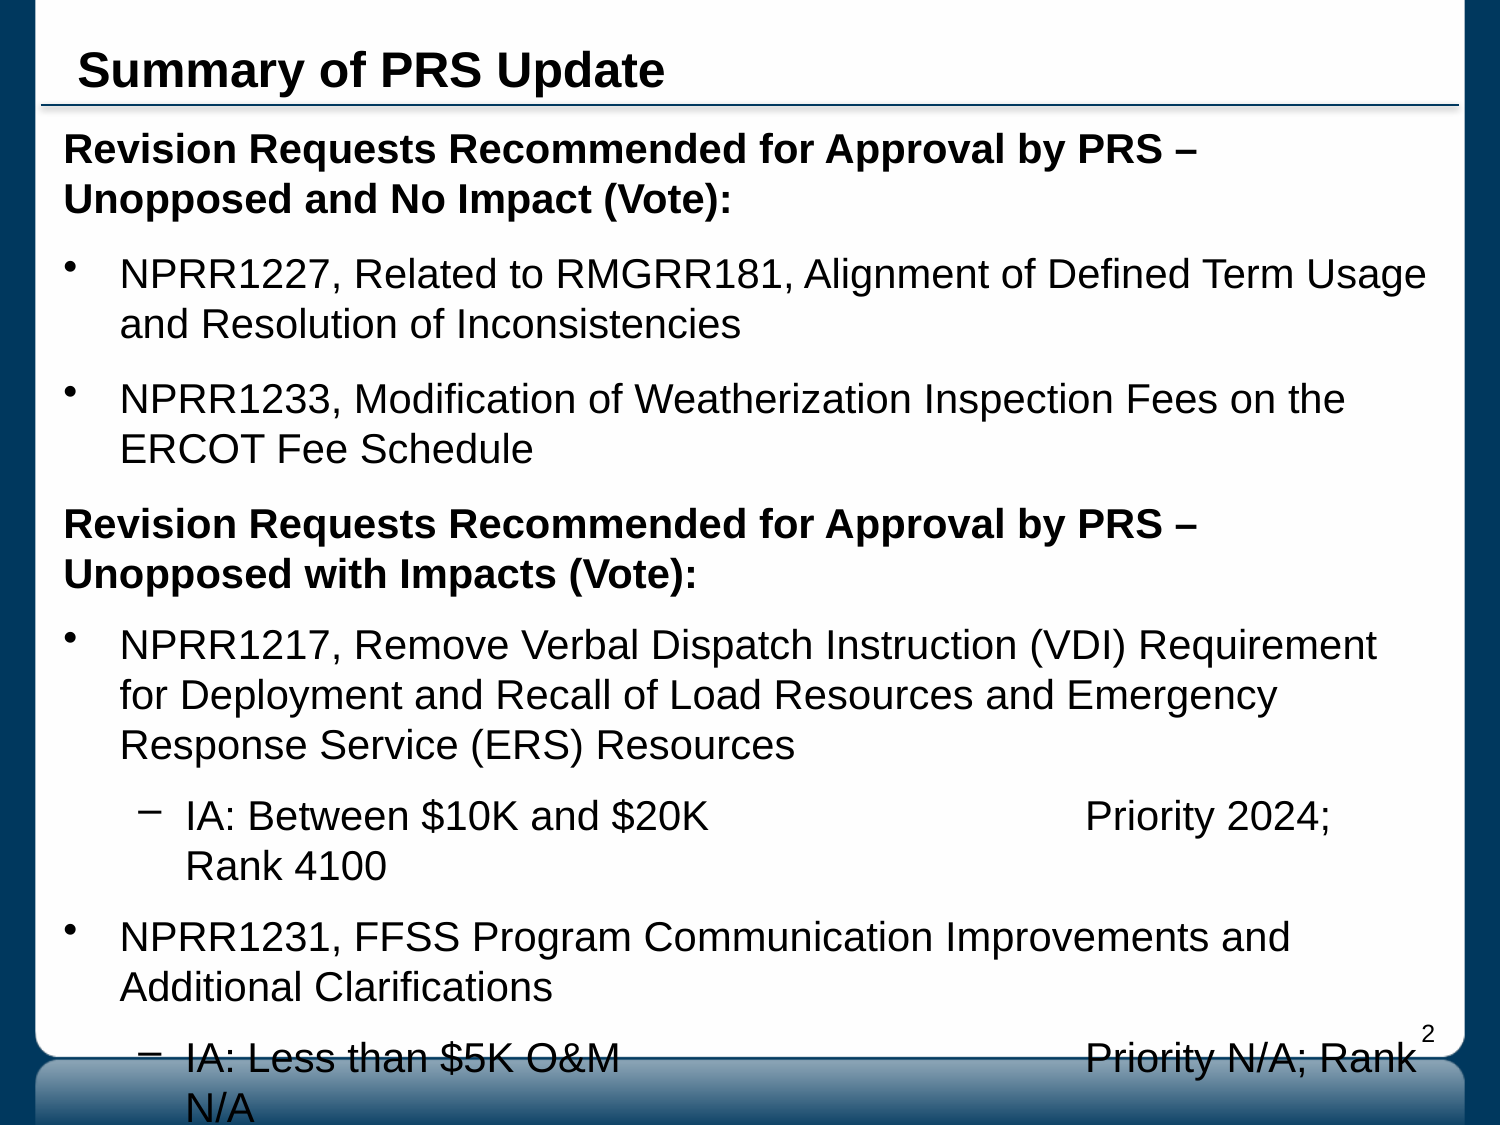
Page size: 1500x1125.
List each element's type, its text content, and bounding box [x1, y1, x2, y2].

picture [35, 0, 1465, 1125]
text_box Revision Requests Recommended for Approval by PRS – Unopposed and No Impact (Vote): NPRR1227, Related to RMGRR181, Alignment of Defined Term Usage and Resolution of Inconsistencies NPRR1233, Modification of Weatherization Inspection Fees on the ERCOT Fee Schedule Revision Requests Recommended for Approval by PRS – Unopposed with Impacts (Vote): NPRR1217, Remove Verbal Dispatch Instruction (VDI) Requirement for Deployment and Recall of Load Resources and Emergency Response Service (ERS) Resources IA: Between $10K and $20K Priority 2024; Rank 4100 NPRR1231, FFSS Program Communication Improvements and Additional Clarifications IA: Less than $5K O&M Priority N/A; Rank N/A [48, 114, 1449, 1032]
title Summary of PRS Update [62, 29, 1450, 106]
